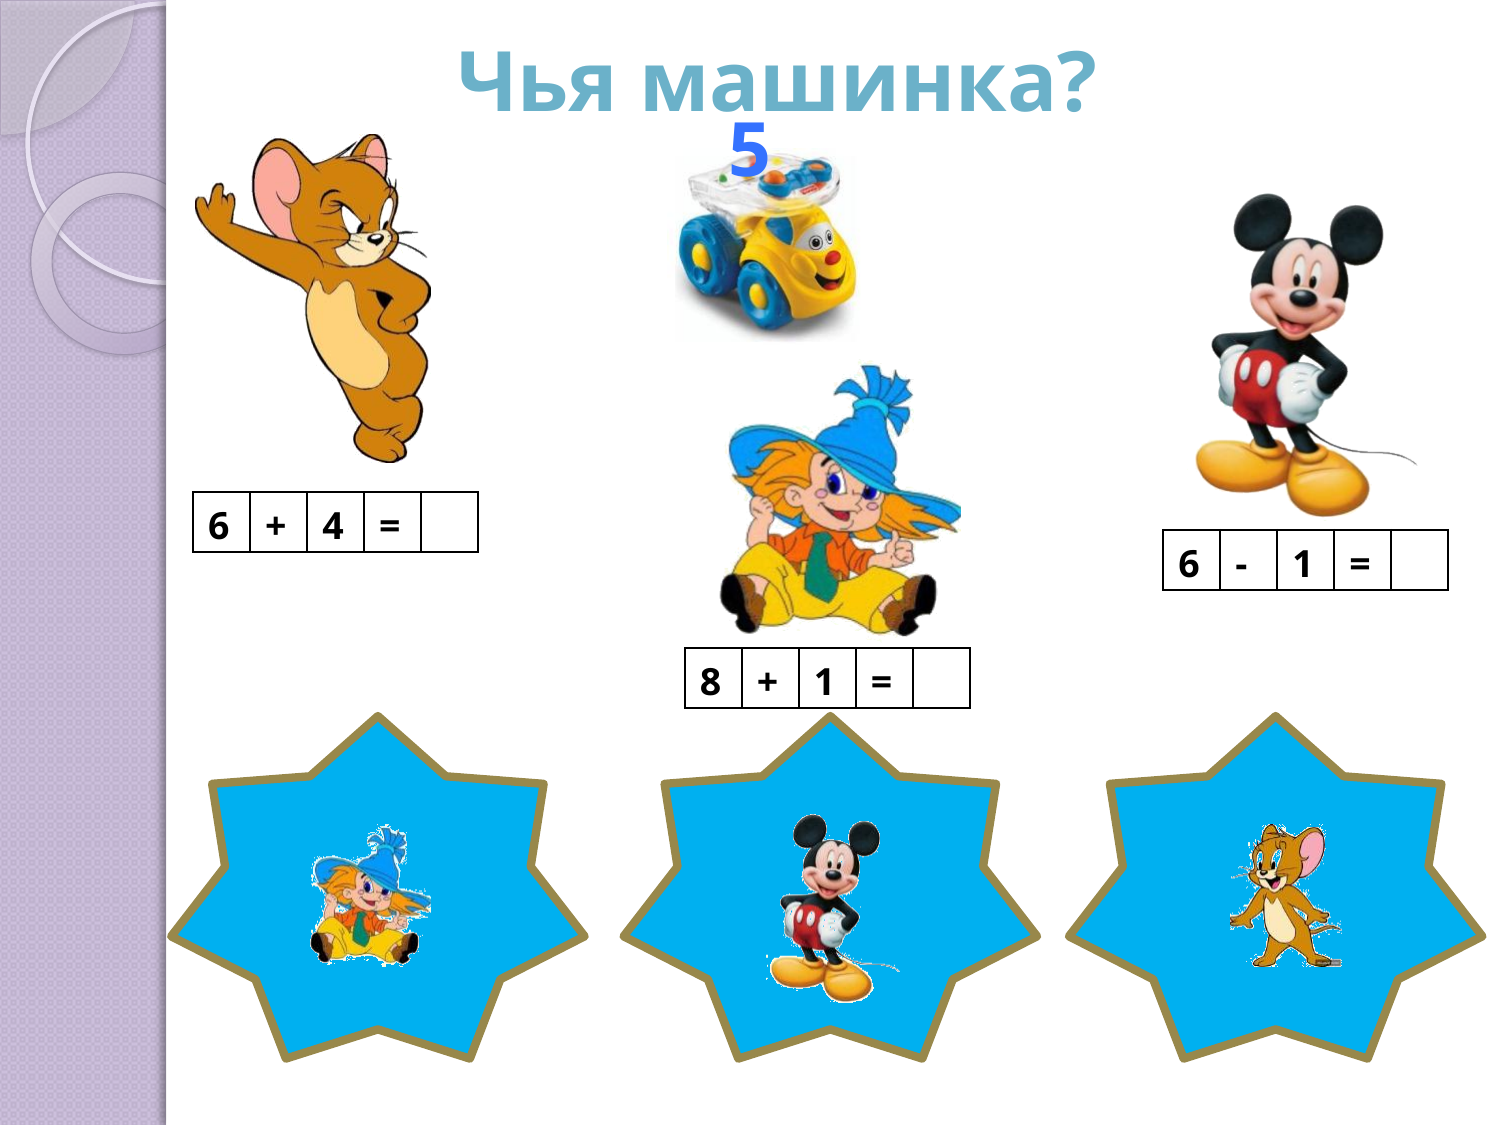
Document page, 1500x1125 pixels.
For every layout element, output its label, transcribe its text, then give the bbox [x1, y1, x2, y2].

table_header 4 [308, 493, 363, 551]
table_header = [1335, 534, 1390, 589]
table_header [1392, 531, 1447, 589]
table_header 6 [1164, 531, 1219, 589]
table_header [914, 649, 969, 707]
table_header - [1221, 534, 1276, 589]
table_header 6 [194, 493, 249, 551]
table_header + [743, 653, 798, 707]
table_header = [365, 493, 420, 551]
picture [1231, 825, 1340, 966]
text_box [169, 714, 587, 1061]
picture [1186, 186, 1429, 523]
picture [311, 825, 430, 964]
text_box 5 [667, 93, 832, 146]
text_box Чья машинка? [442, 20, 1135, 136]
table_header 1 [1278, 534, 1333, 589]
text_box [621, 714, 1040, 1061]
picture [771, 815, 879, 1002]
text_box [1066, 714, 1485, 1061]
table_header 1 [800, 653, 855, 707]
picture [195, 133, 432, 463]
table_header = [857, 653, 912, 707]
table_header 8 [686, 653, 741, 707]
picture [625, 148, 961, 643]
table_header + [251, 493, 306, 551]
table_header [422, 493, 477, 551]
